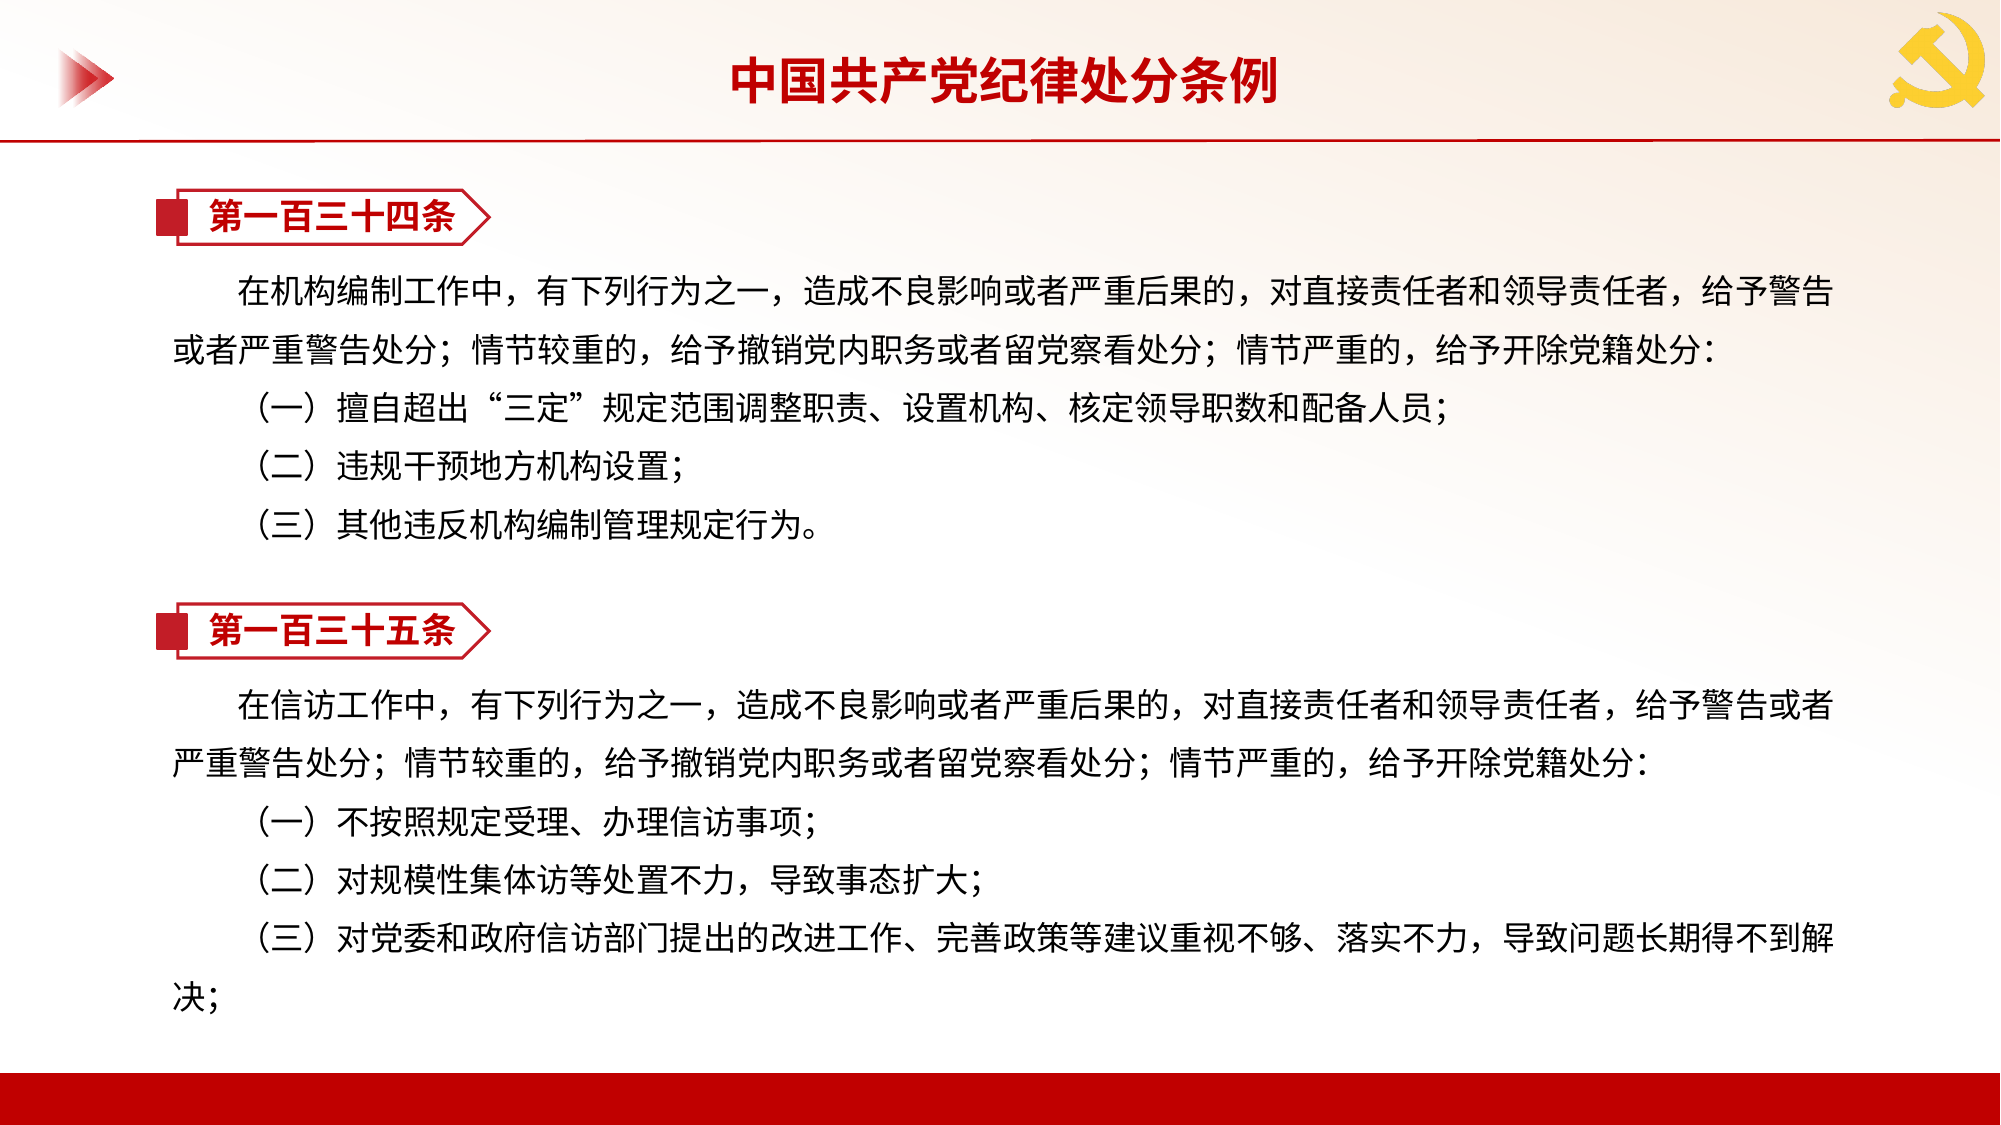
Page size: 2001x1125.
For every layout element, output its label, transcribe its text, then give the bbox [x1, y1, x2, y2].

text_box 中国共产党纪律处分条例 [303, 29, 1705, 117]
text_box 在信访工作中，有下列行为之一，造成不良影响或者严重后果的，对直接责任者和领导责任者，给予警告或者严重警告处分；情节较重的，给予撤销党内职务或者留党察看处分；情节严重的，给予开除党籍处分： （一）不按照规定受理、办理信访事项； （二）对规模性集体访等处置不力，导致事态扩大； （三）对党委和政府信访部门提出的改进工作、完善政策等建议重视不够、落实不力，导致问题长期得不到解决； [157, 658, 1850, 740]
picture [1889, 12, 1985, 108]
text_box 在机构编制工作中，有下列行为之一，造成不良影响或者严重后果的，对直接责任者和领导责任者，给予警告或者严重警告处分；情节较重的，给予撤销党内职务或者留党察看处分；情节严重的，给予开除党籍处分： （一）擅自超出“三定”规定范围调整职责、设置机构、核定领导职数和配备人员； （二）违规干预地方机构设置； （三）其他违反机构编制管理规定行为。 [157, 244, 1850, 573]
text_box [156, 187, 490, 245]
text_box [156, 600, 490, 659]
text_box [0, 1072, 2000, 1125]
